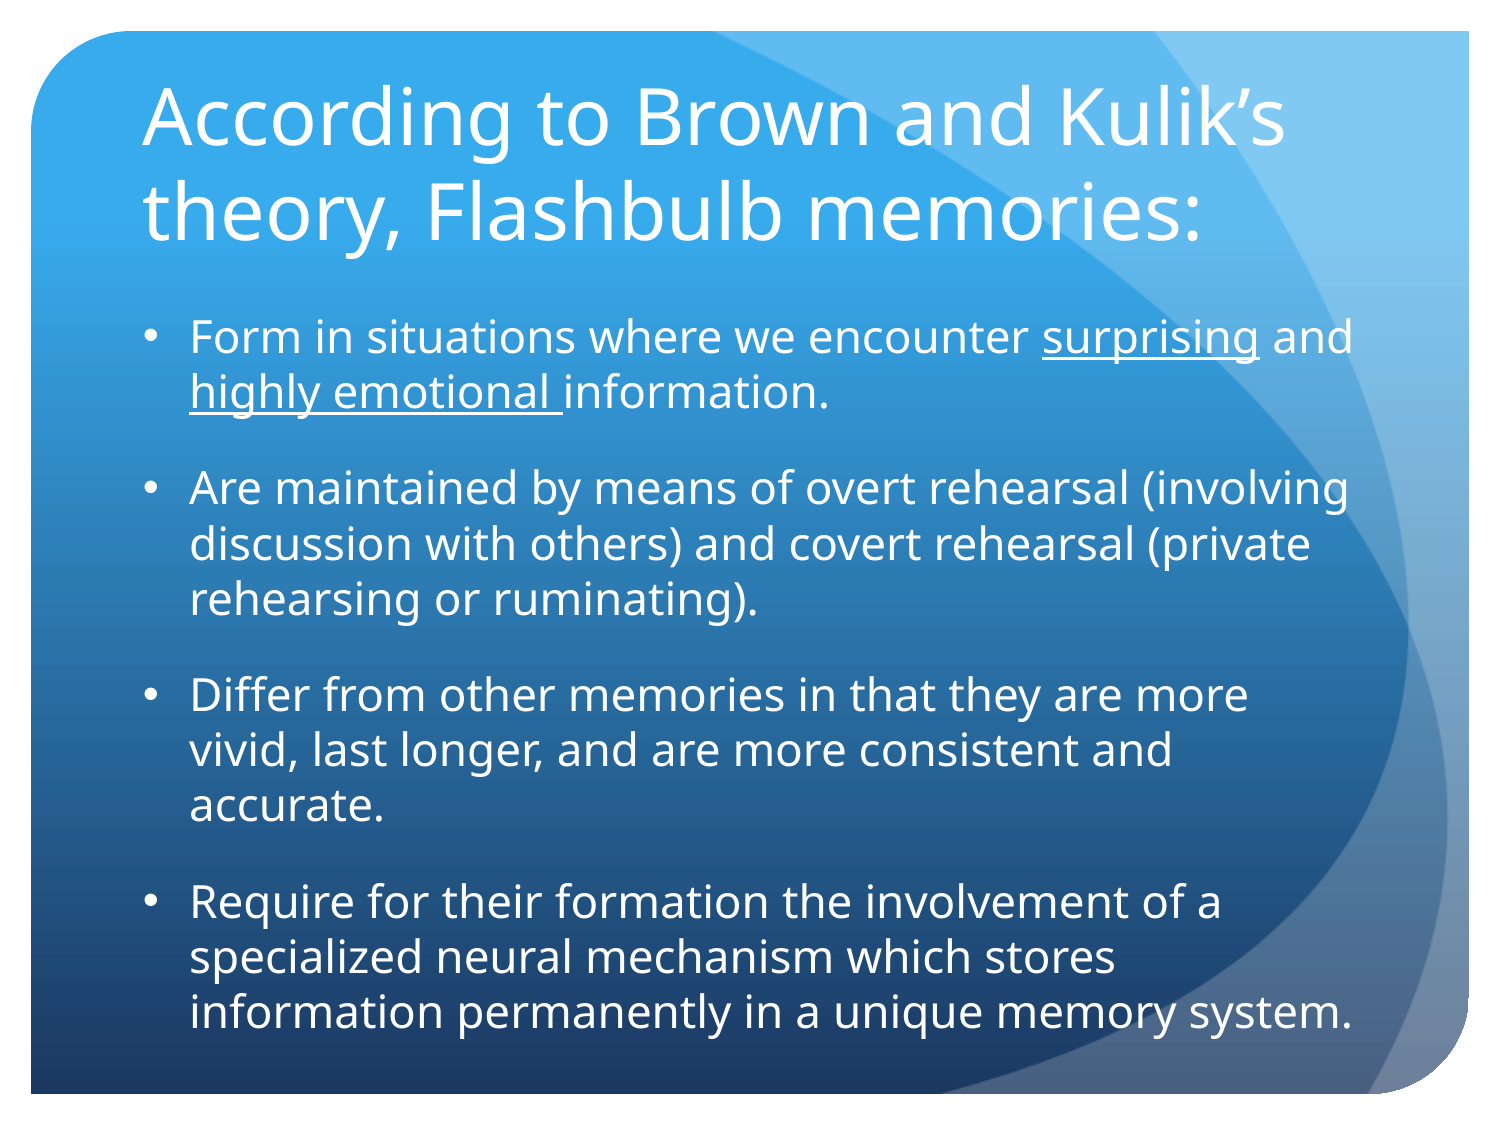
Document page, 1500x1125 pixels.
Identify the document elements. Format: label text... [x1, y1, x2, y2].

picture [24, 30, 1473, 1094]
list Form in situations where we encounter surprising and highly emotional information. Are maintained by means of overt rehearsal (involving discussion with others) and covert rehearsal (private rehearsing or ruminating). Differ from other memories in that they are more vivid, last longer, and are more consistent and accurate. Require for their formation the involvement of a specialized neural mechanism which stores information permanently in a unique memory system. [127, 299, 1372, 991]
title According to Brown and Kulik’s theory, Flashbulb memories: [127, 62, 1372, 265]
